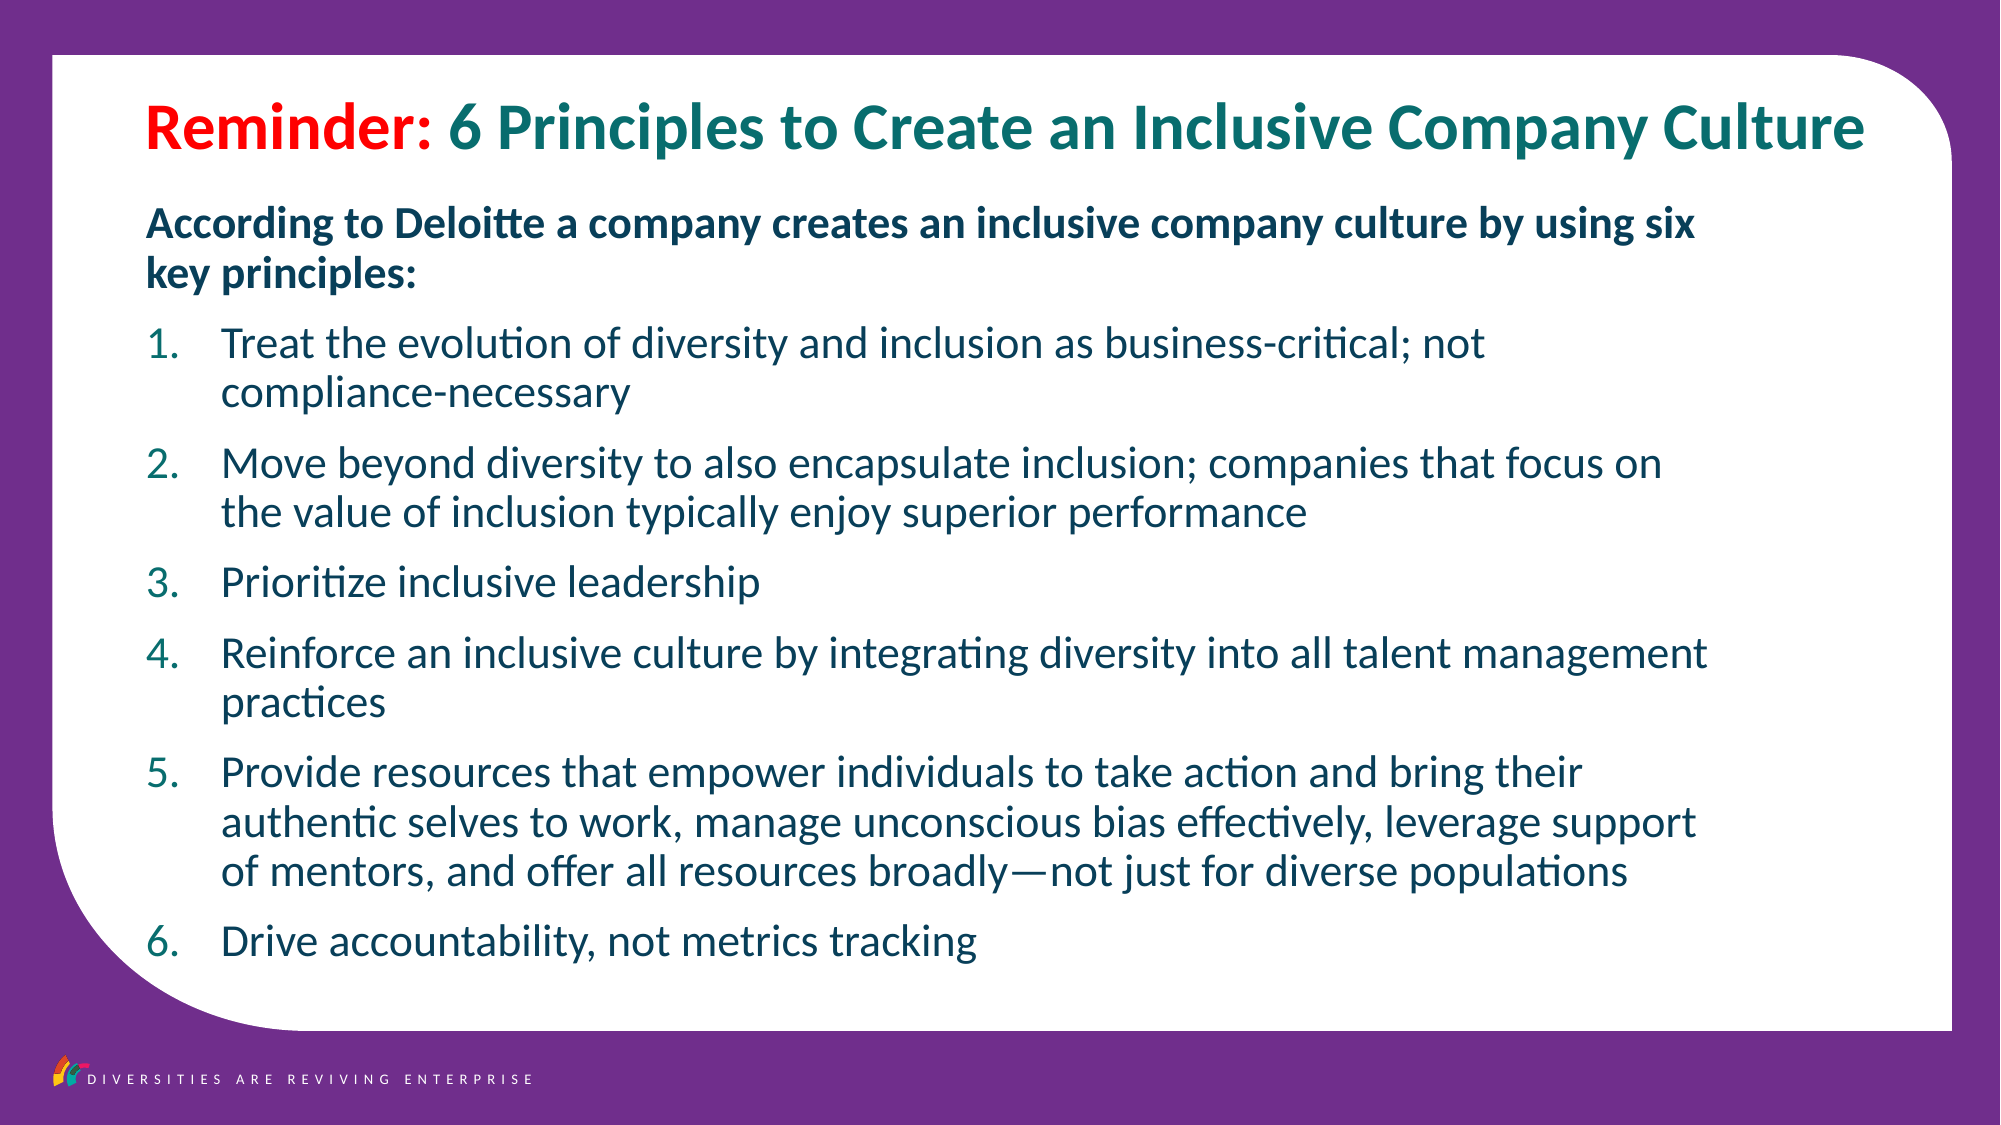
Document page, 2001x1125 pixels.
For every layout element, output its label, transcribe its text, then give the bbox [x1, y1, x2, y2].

list Reminder: 6 Principles to Create an Inclusive Company Culture [130, 84, 1925, 217]
list According to Deloitte a company creates an inclusive company culture by using six key principles: Treat the evolution of diversity and inclusion as business-critical; not compliance-necessary Move beyond diversity to also encapsulate inclusion; companies that focus on the value of inclusion typically enjoy superior performance Prioritize inclusive leadership Reinforce an inclusive culture by integrating diversity into all talent management practices Provide resources that empower individuals to take action and bring their authentic selves to work, manage unconscious bias effectively, leverage support of mentors, and offer all resources broadly—not just for diverse populations Drive accountability, not metrics tracking [130, 217, 1733, 824]
